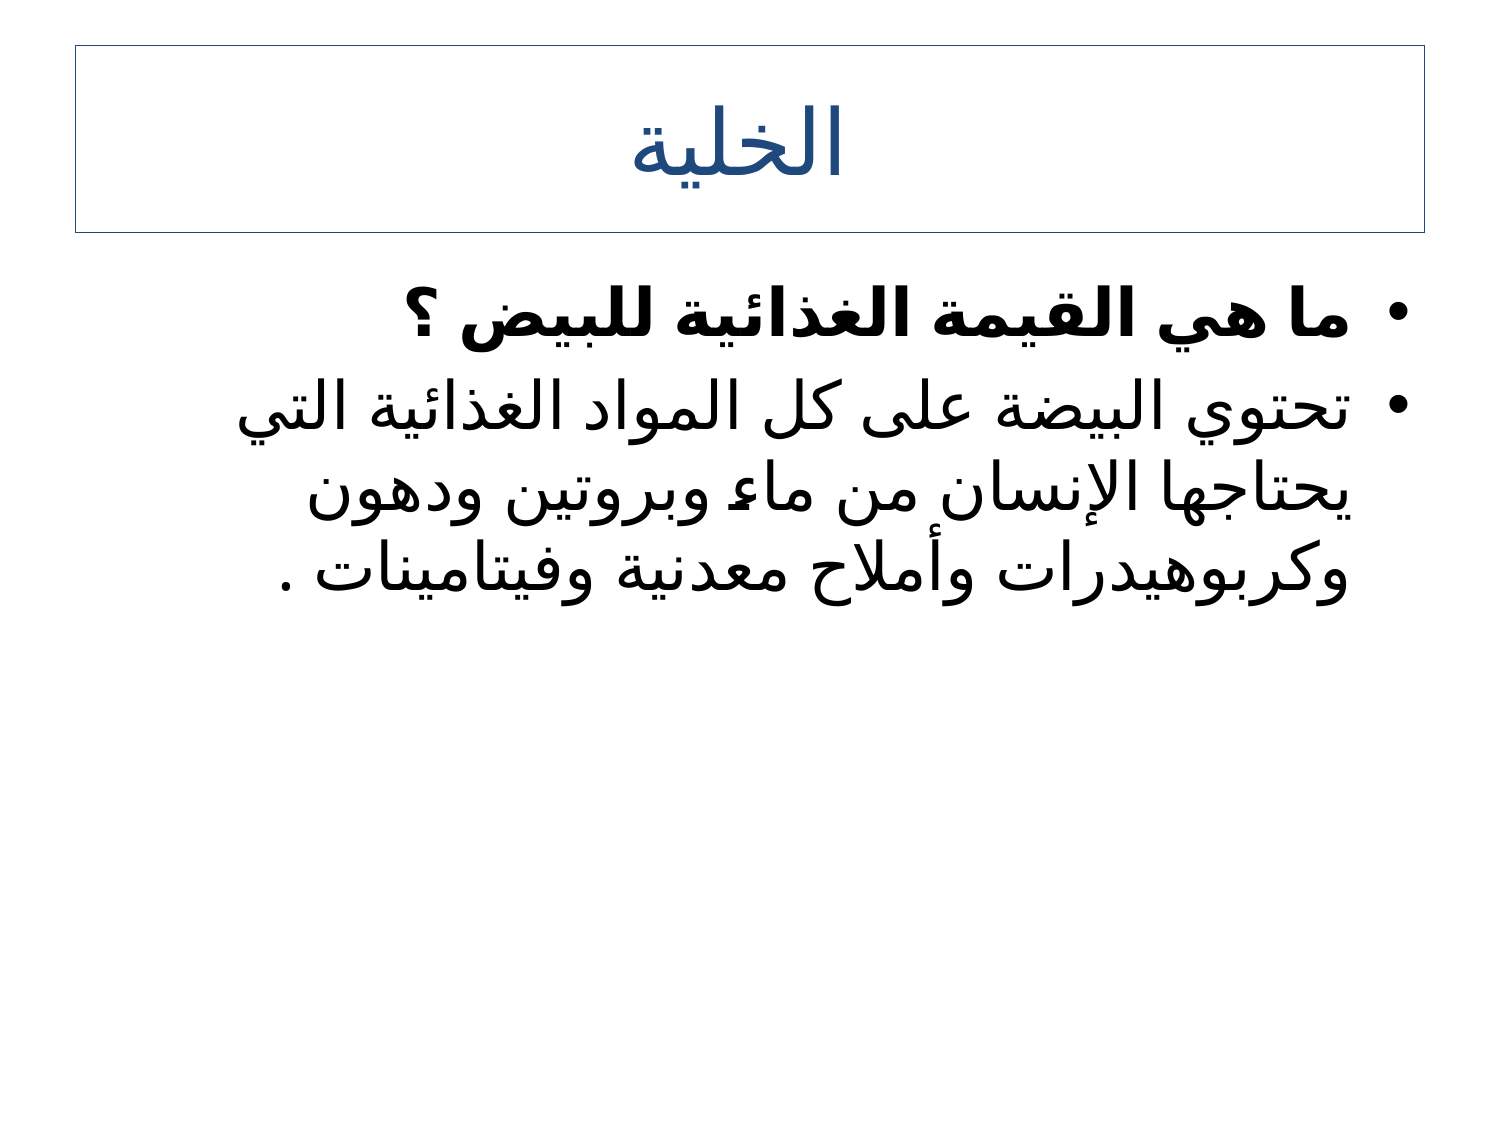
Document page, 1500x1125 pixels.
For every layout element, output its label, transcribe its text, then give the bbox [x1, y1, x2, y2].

title الخلية [75, 45, 1425, 233]
list ما هي القيمة الغذائية للبيض ؟ تحتوي البيضة على كل المواد الغذائية التي يحتاجها الإنسان من ماء وبروتين ودهون وكربوهيدرات وأملاح معدنية وفيتامينات . [75, 262, 1425, 1005]
